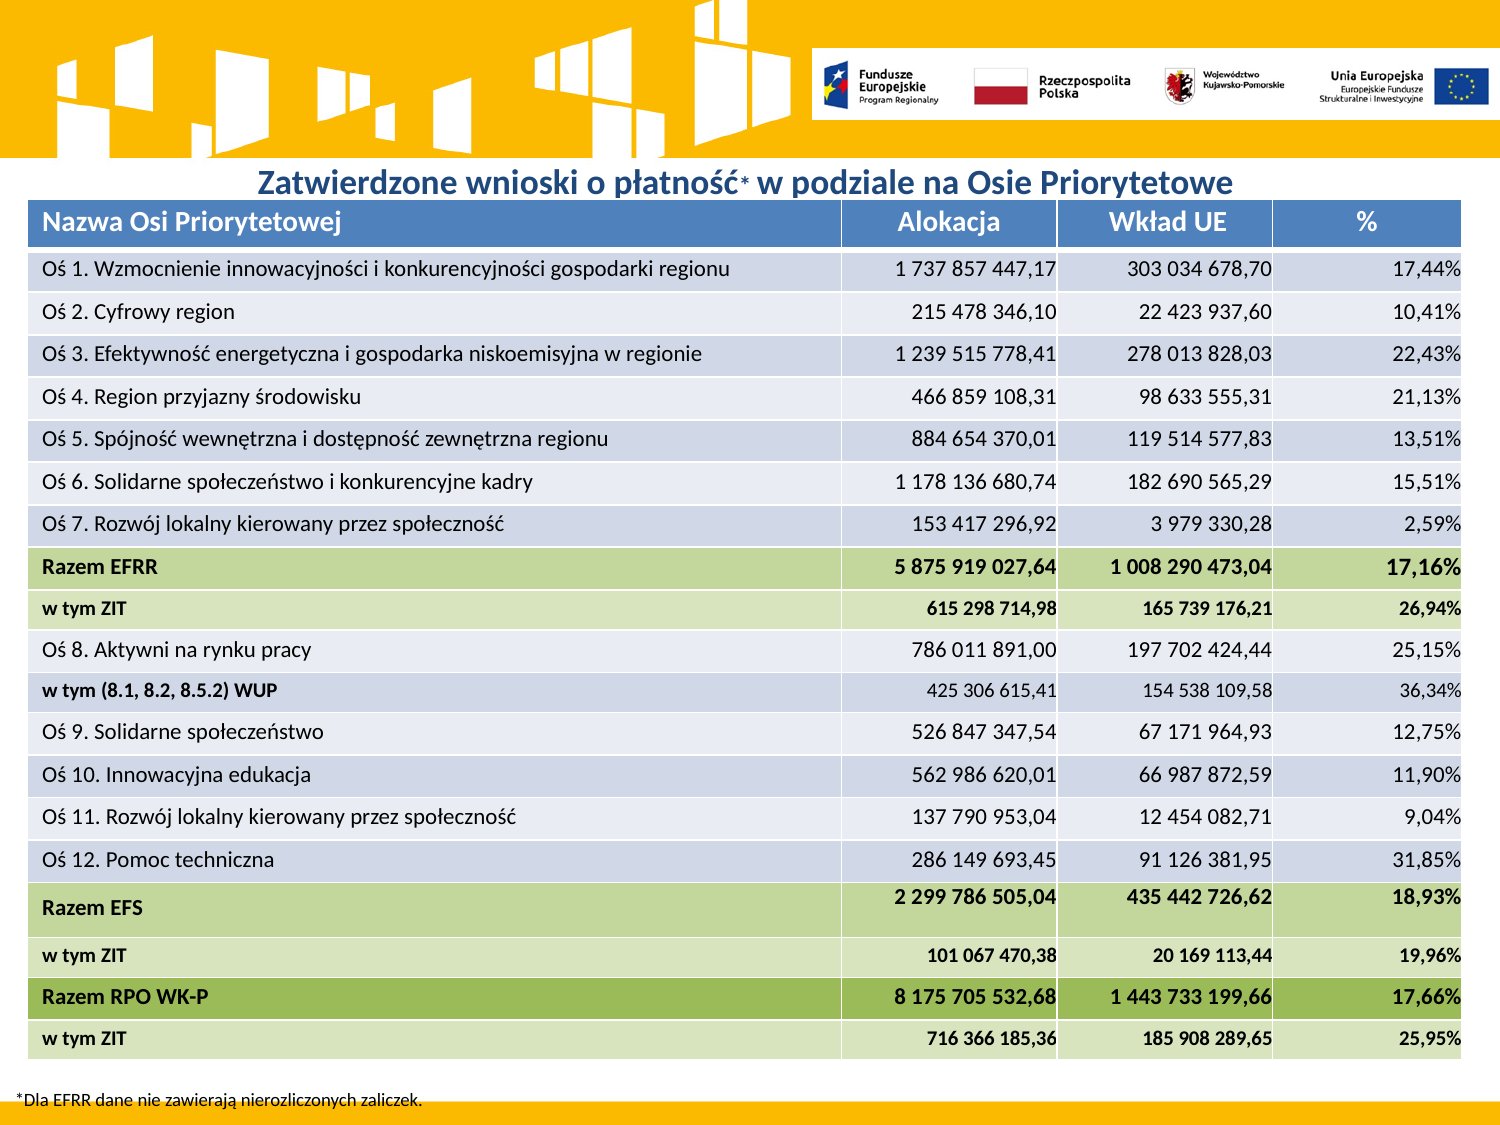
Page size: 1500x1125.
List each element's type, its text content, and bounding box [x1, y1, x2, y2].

table_cell 153 417 296,92 [842, 506, 1056, 546]
text_box *Dla EFRR dane nie zawierają nierozliczonych zaliczek. [0, 1080, 1106, 1118]
table_cell 303 034 678,70 [1058, 253, 1272, 291]
table_cell w tym ZIT [28, 1021, 841, 1059]
table_cell 1 178 136 680,74 [842, 463, 1056, 504]
table_cell 3 979 330,28 [1058, 506, 1272, 546]
table_cell 884 654 370,01 [842, 421, 1056, 461]
table_cell 17,66% [1273, 978, 1461, 1019]
table_header Wkład UE [1058, 200, 1272, 247]
table_cell Oś 8. Aktywni na rynku pracy [28, 631, 841, 672]
table_cell w tym (8.1, 8.2, 8.5.2) WUP [28, 673, 841, 712]
table_cell 278 013 828,03 [1058, 336, 1272, 376]
table_cell 2 299 786 505,04 [842, 883, 1056, 937]
table_cell 165 739 176,21 [1058, 591, 1272, 629]
table_cell 562 986 620,01 [842, 756, 1056, 797]
table_cell Oś 10. Innowacyjna edukacja [28, 756, 841, 797]
table_cell 786 011 891,00 [842, 631, 1056, 672]
table_cell 466 859 108,31 [842, 378, 1056, 419]
picture [0, 0, 1500, 1125]
table_cell 66 987 872,59 [1058, 756, 1272, 797]
table_cell 1 443 733 199,66 [1058, 978, 1272, 1019]
table_cell 91 126 381,95 [1058, 841, 1272, 882]
table_cell 11,90% [1273, 756, 1461, 797]
table_cell 31,85% [1273, 841, 1461, 882]
table_cell 15,51% [1273, 463, 1461, 504]
table_cell Oś 11. Rozwój lokalny kierowany przez społeczność [28, 798, 841, 839]
table_header % [1273, 200, 1461, 247]
table_cell 17,44% [1273, 253, 1461, 291]
table_cell w tym ZIT [28, 938, 841, 977]
table_cell Oś 5. Spójność wewnętrzna i dostępność zewnętrzna regionu [28, 421, 841, 461]
table_cell 1 008 290 473,04 [1058, 548, 1272, 589]
table_cell Razem EFS [28, 883, 841, 937]
table_cell Oś 12. Pomoc techniczna [28, 841, 841, 882]
table_cell 5 875 919 027,64 [842, 548, 1056, 589]
table_cell 98 633 555,31 [1058, 378, 1272, 419]
table_cell 425 306 615,41 [842, 673, 1056, 712]
table_cell Razem EFRR [28, 548, 841, 589]
table_cell 20 169 113,44 [1058, 938, 1272, 977]
table_cell 26,94% [1273, 591, 1461, 629]
table_cell 197 702 424,44 [1058, 631, 1272, 672]
table_header Alokacja [842, 200, 1056, 247]
table_cell 154 538 109,58 [1058, 673, 1272, 712]
table_cell Oś 4. Region przyjazny środowisku [28, 378, 841, 419]
table_cell 12 454 082,71 [1058, 798, 1272, 839]
table_cell 36,34% [1273, 673, 1461, 712]
table_cell Oś 3. Efektywność energetyczna i gospodarka niskoemisyjna w regionie [28, 336, 841, 376]
table_cell Oś 9. Solidarne społeczeństwo [28, 713, 841, 754]
table_cell Oś 1. Wzmocnienie innowacyjności i konkurencyjności gospodarki regionu [28, 253, 841, 291]
table_cell 435 442 726,62 [1058, 883, 1272, 937]
table_cell Oś 7. Rozwój lokalny kierowany przez społeczność [28, 506, 841, 546]
table_cell 101 067 470,38 [842, 938, 1056, 977]
table_cell 2,59% [1273, 506, 1461, 546]
table_cell 25,15% [1273, 631, 1461, 672]
table_cell 526 847 347,54 [842, 713, 1056, 754]
table_cell 67 171 964,93 [1058, 713, 1272, 754]
table_cell 10,41% [1273, 293, 1461, 334]
table_header Nazwa Osi Priorytetowej [28, 200, 841, 247]
table_cell w tym ZIT [28, 591, 841, 629]
table_cell Razem RPO WK-P [28, 978, 841, 1019]
table_cell Oś 6. Solidarne społeczeństwo i konkurencyjne kadry [28, 463, 841, 504]
table_cell 9,04% [1273, 798, 1461, 839]
table_cell 615 298 714,98 [842, 591, 1056, 629]
table_cell 1 737 857 447,17 [842, 253, 1056, 291]
table_cell 17,16% [1273, 548, 1461, 589]
table_cell 18,93% [1273, 883, 1461, 937]
table_cell 182 690 565,29 [1058, 463, 1272, 504]
text_box Zatwierdzone wnioski o płatność* w podziale na Osie Priorytetowe [38, 151, 1462, 198]
table_cell 119 514 577,83 [1058, 421, 1272, 461]
table_cell 185 908 289,65 [1058, 1021, 1272, 1059]
table_cell 286 149 693,45 [842, 841, 1056, 882]
table_cell 13,51% [1273, 421, 1461, 461]
table_cell 215 478 346,10 [842, 293, 1056, 334]
table_cell 12,75% [1273, 713, 1461, 754]
table_cell 21,13% [1273, 378, 1461, 419]
table_cell 137 790 953,04 [842, 798, 1056, 839]
table_cell 22,43% [1273, 336, 1461, 376]
table_cell 1 239 515 778,41 [842, 336, 1056, 376]
table_cell 25,95% [1273, 1021, 1461, 1059]
table_cell 716 366 185,36 [842, 1021, 1056, 1059]
table_cell Oś 2. Cyfrowy region [28, 293, 841, 334]
table_cell 19,96% [1273, 938, 1461, 977]
table_cell 8 175 705 532,68 [842, 978, 1056, 1019]
table_cell 22 423 937,60 [1058, 293, 1272, 334]
